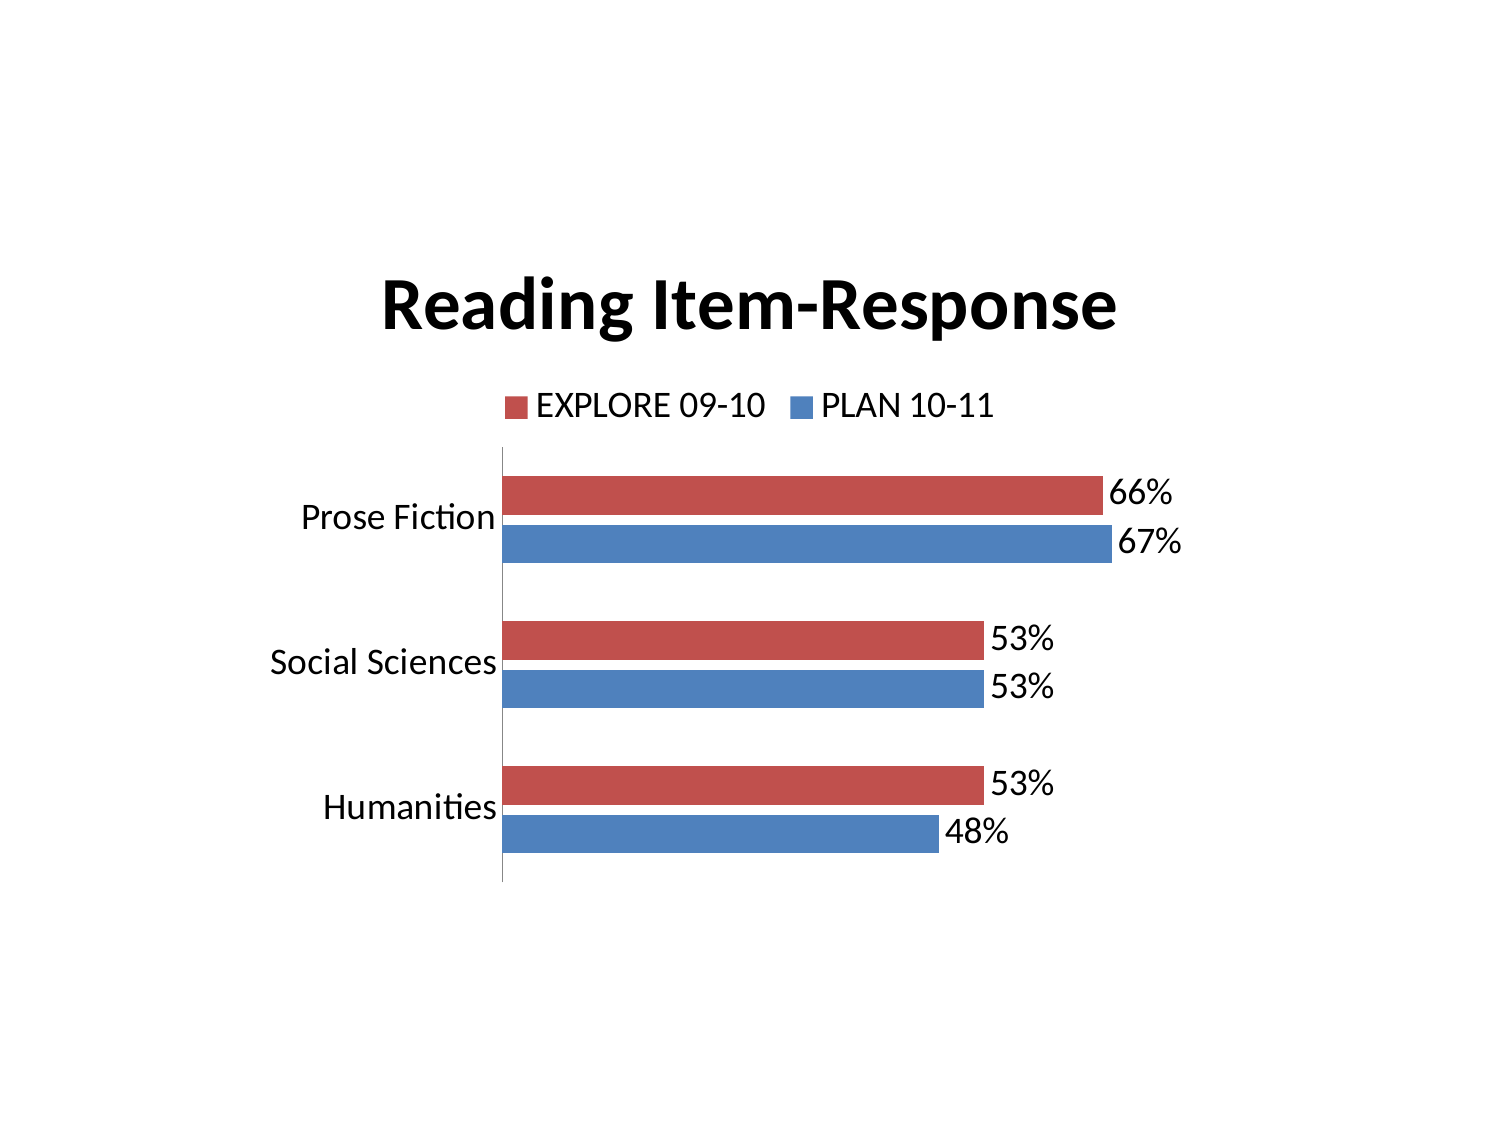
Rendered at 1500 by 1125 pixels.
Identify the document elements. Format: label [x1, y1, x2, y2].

chart [249, 228, 1251, 897]
